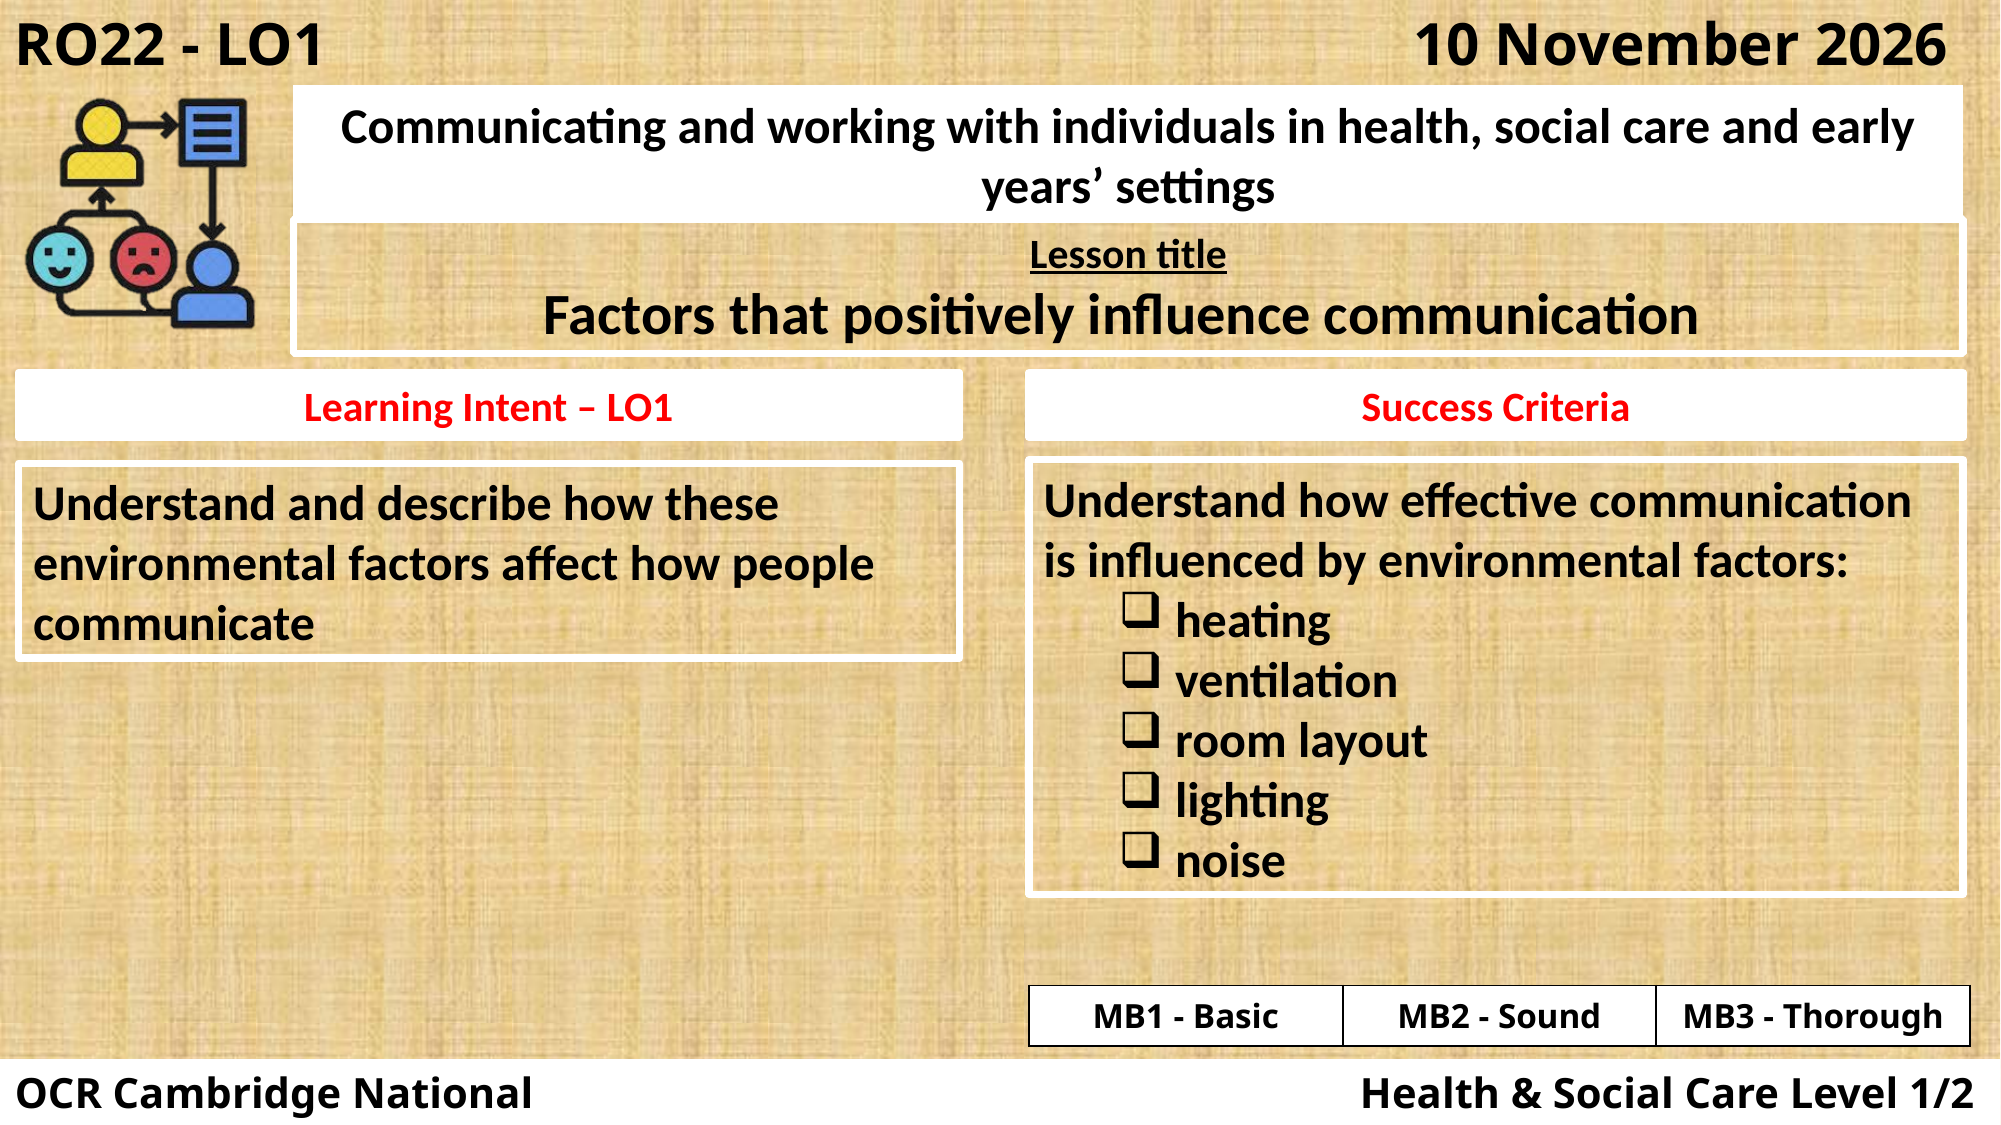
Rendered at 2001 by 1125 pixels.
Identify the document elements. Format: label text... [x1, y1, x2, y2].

table_header MB1 - Basic [1030, 986, 1342, 1045]
text_box Success Criteria [1028, 372, 1964, 438]
text_box OCR Cambridge National [0, 1059, 1028, 1125]
table_header MB2 - Sound [1344, 986, 1655, 1045]
text_box Understand how effective communication is influenced by environmental factors: heating ventilation room layout lighting noise [1028, 459, 1964, 895]
text_box Lesson title Factors that positively influence communication [293, 218, 1963, 354]
text_box Understand and describe how these environmental factors affect how people communicate [18, 463, 960, 659]
picture [0, 0, 2001, 1125]
text_box 22 September 2020 [1205, 0, 1964, 94]
text_box RO22 - LO1 [0, 0, 398, 85]
text_box Health & Social Care Level 1/2 [1028, 1059, 2000, 1125]
picture [398, 0, 1205, 85]
text_box Learning Intent – LO1 [18, 372, 960, 438]
text_box Communicating and working with individuals in health, social care and early years’ settings [293, 85, 1963, 218]
table_header MB3 - Thorough [1657, 986, 1969, 1045]
